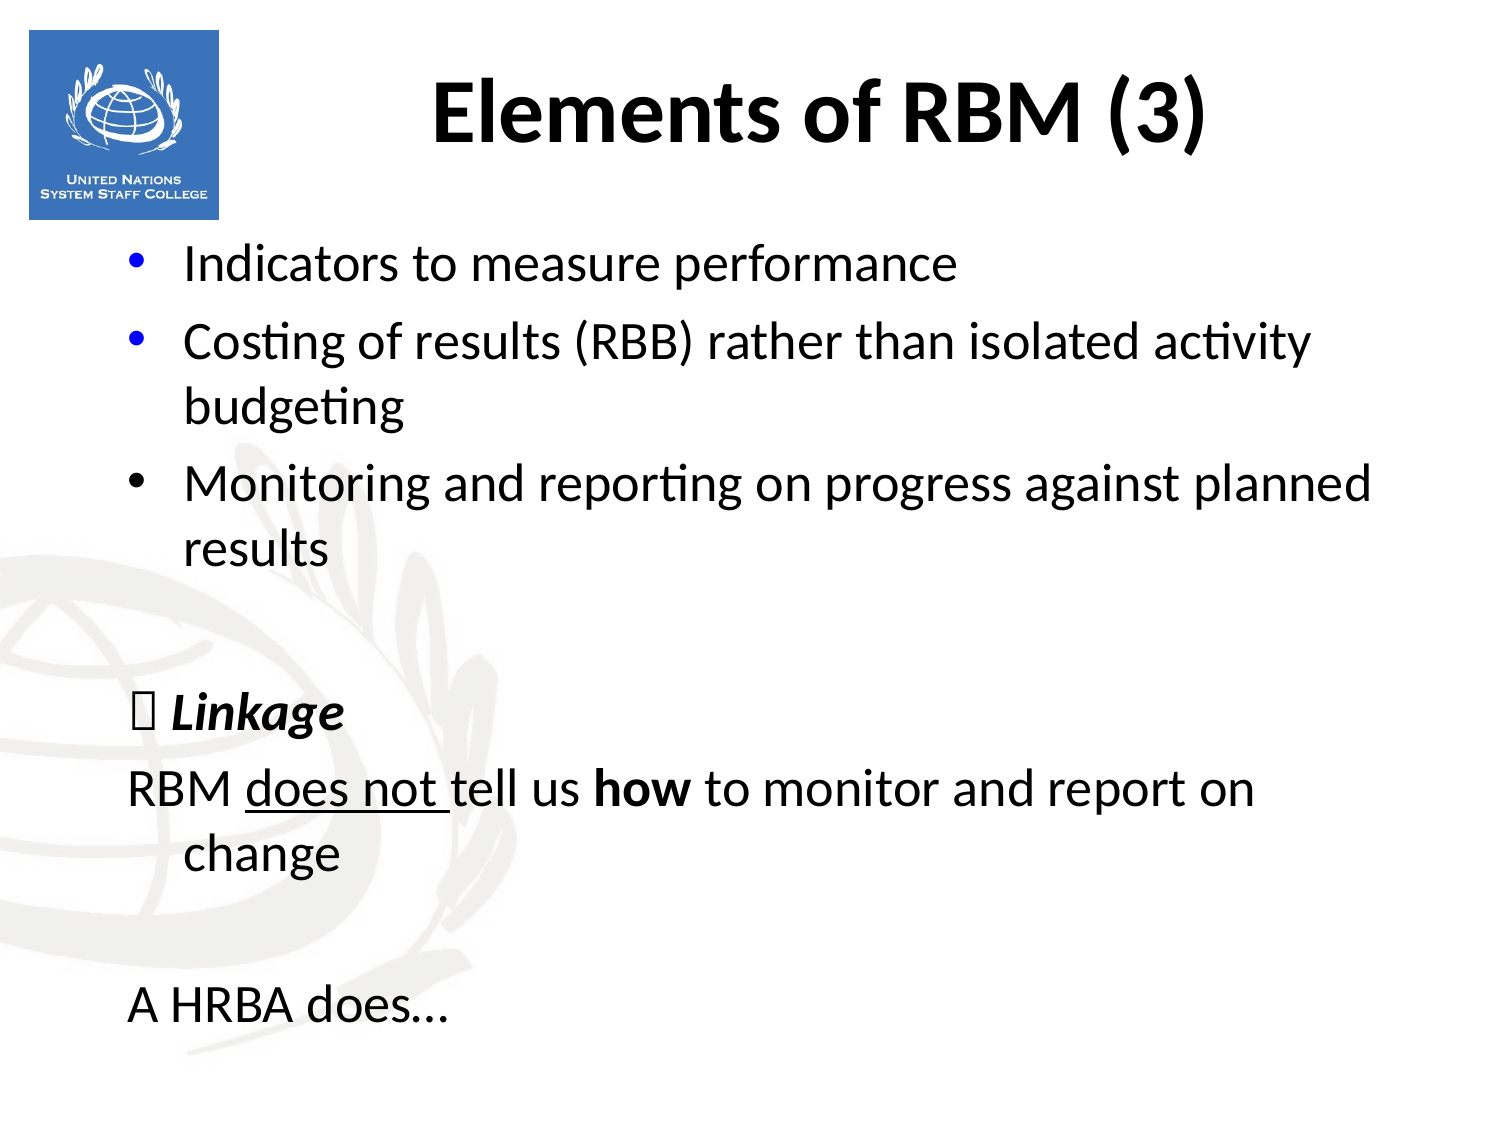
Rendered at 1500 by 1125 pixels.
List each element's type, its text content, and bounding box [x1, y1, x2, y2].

title Elements of RBM (3) [253, 54, 1388, 157]
picture [29, 30, 219, 220]
list Indicators to measure performance Costing of results (RBB) rather than isolated activity budgeting Monitoring and reporting on progress against planned results  Linkage RBM does not tell us how to monitor and report on change A HRBA does… [111, 219, 1436, 1079]
